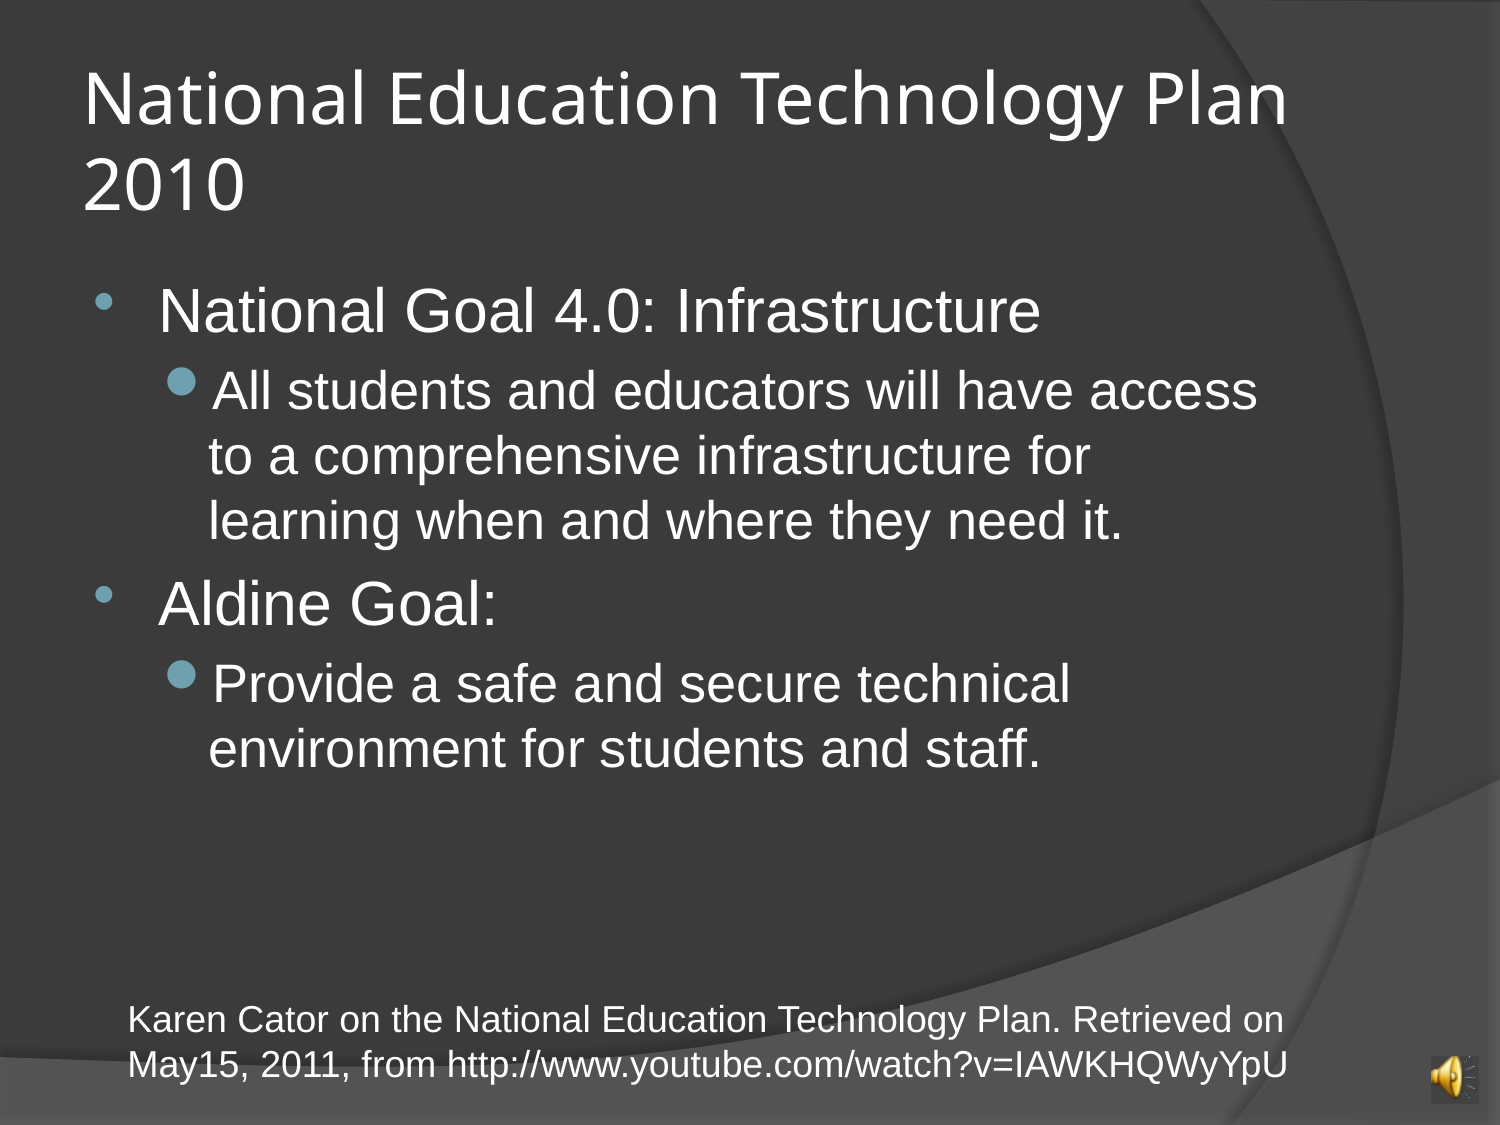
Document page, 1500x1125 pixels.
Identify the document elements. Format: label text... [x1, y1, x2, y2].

title National Education Technology Plan 2010 [75, 45, 1300, 233]
list National Goal 4.0: Infrastructure All students and educators will have access to a comprehensive infrastructure for learning when and where they need it. Aldine Goal: Provide a safe and secure technical environment for students and staff. [75, 262, 1300, 1005]
picture [1429, 1054, 1481, 1106]
text_box Karen Cator on the National Education Technology Plan. Retrieved on May15, 2011, from http://www.youtube.com/watch?v=IAWKHQWyYpU [112, 987, 1338, 1093]
